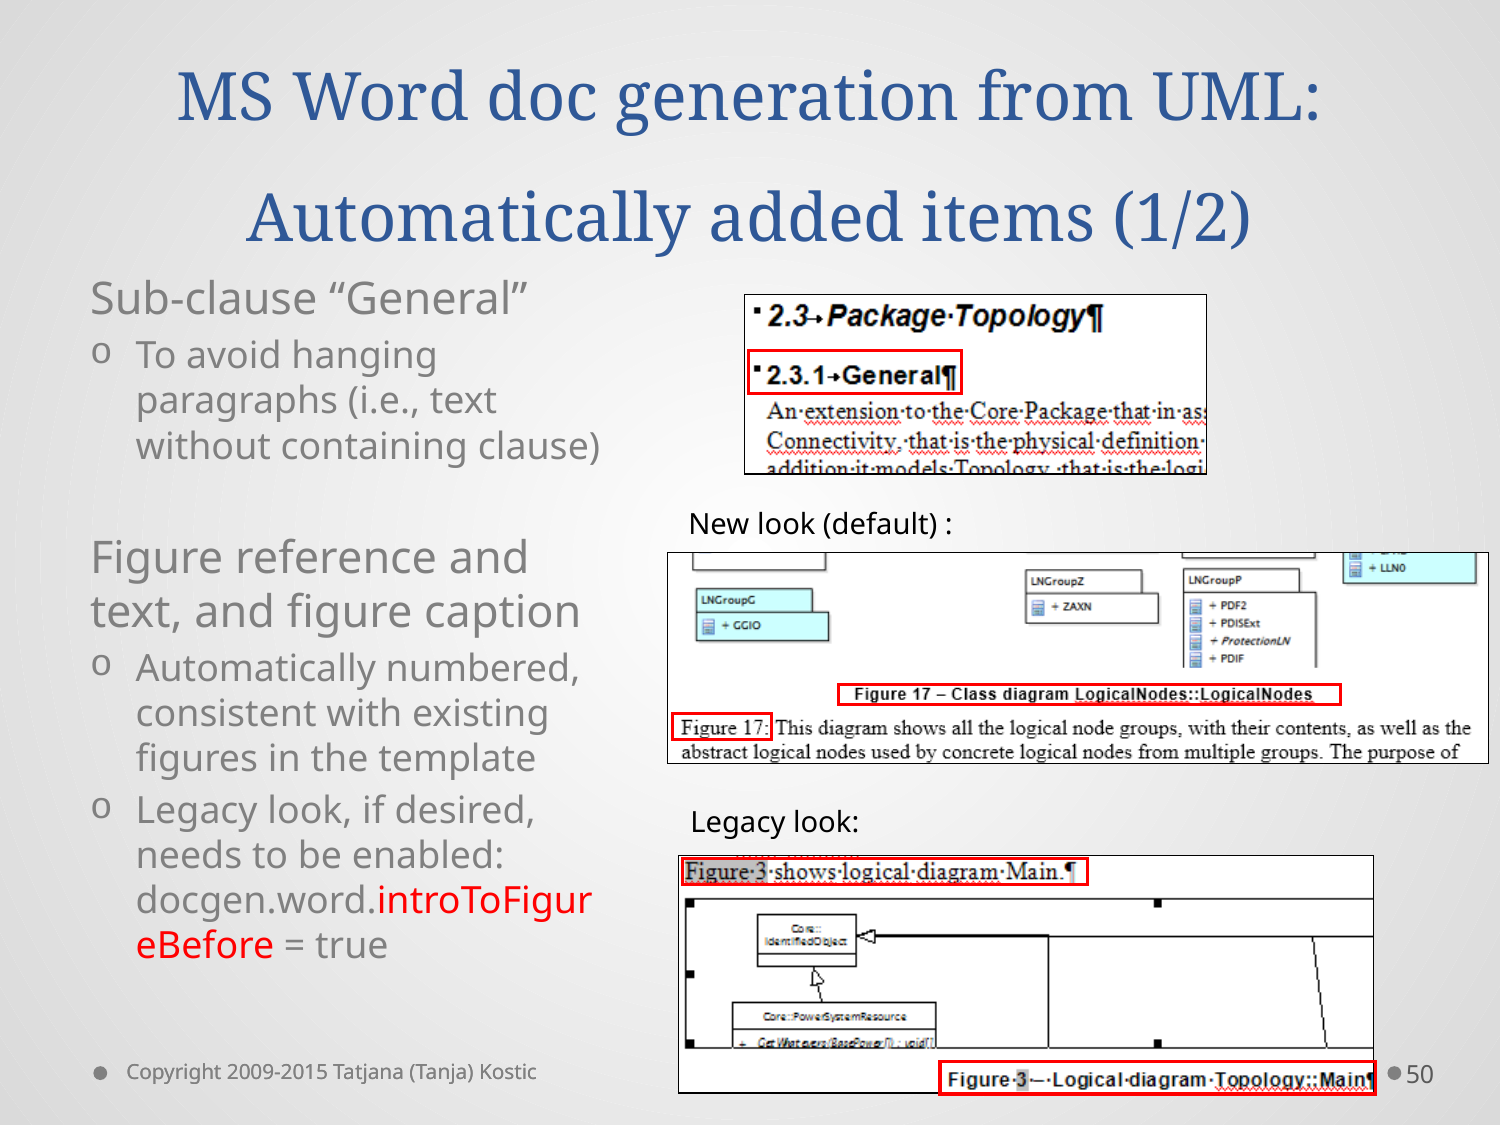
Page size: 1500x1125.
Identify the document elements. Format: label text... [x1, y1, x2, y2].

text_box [744, 294, 1207, 474]
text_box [678, 855, 1376, 1095]
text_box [667, 552, 1489, 765]
text_box New look (default) : [673, 513, 968, 546]
list Sub-clause “General” To avoid hanging paragraphs (i.e., text without containing clause) Figure reference and text, and figure caption Automatically numbered, consistent with existing figures in the template Legacy look, if desired, needs to be enabled: docgen.word.introToFigureBefore = true [75, 262, 621, 1005]
title MS Word doc generation from UML: Automatically added items (1/2) [75, 0, 1425, 263]
text_box Legacy look: [675, 811, 875, 844]
slide_number 50 [1401, 1045, 1494, 1106]
